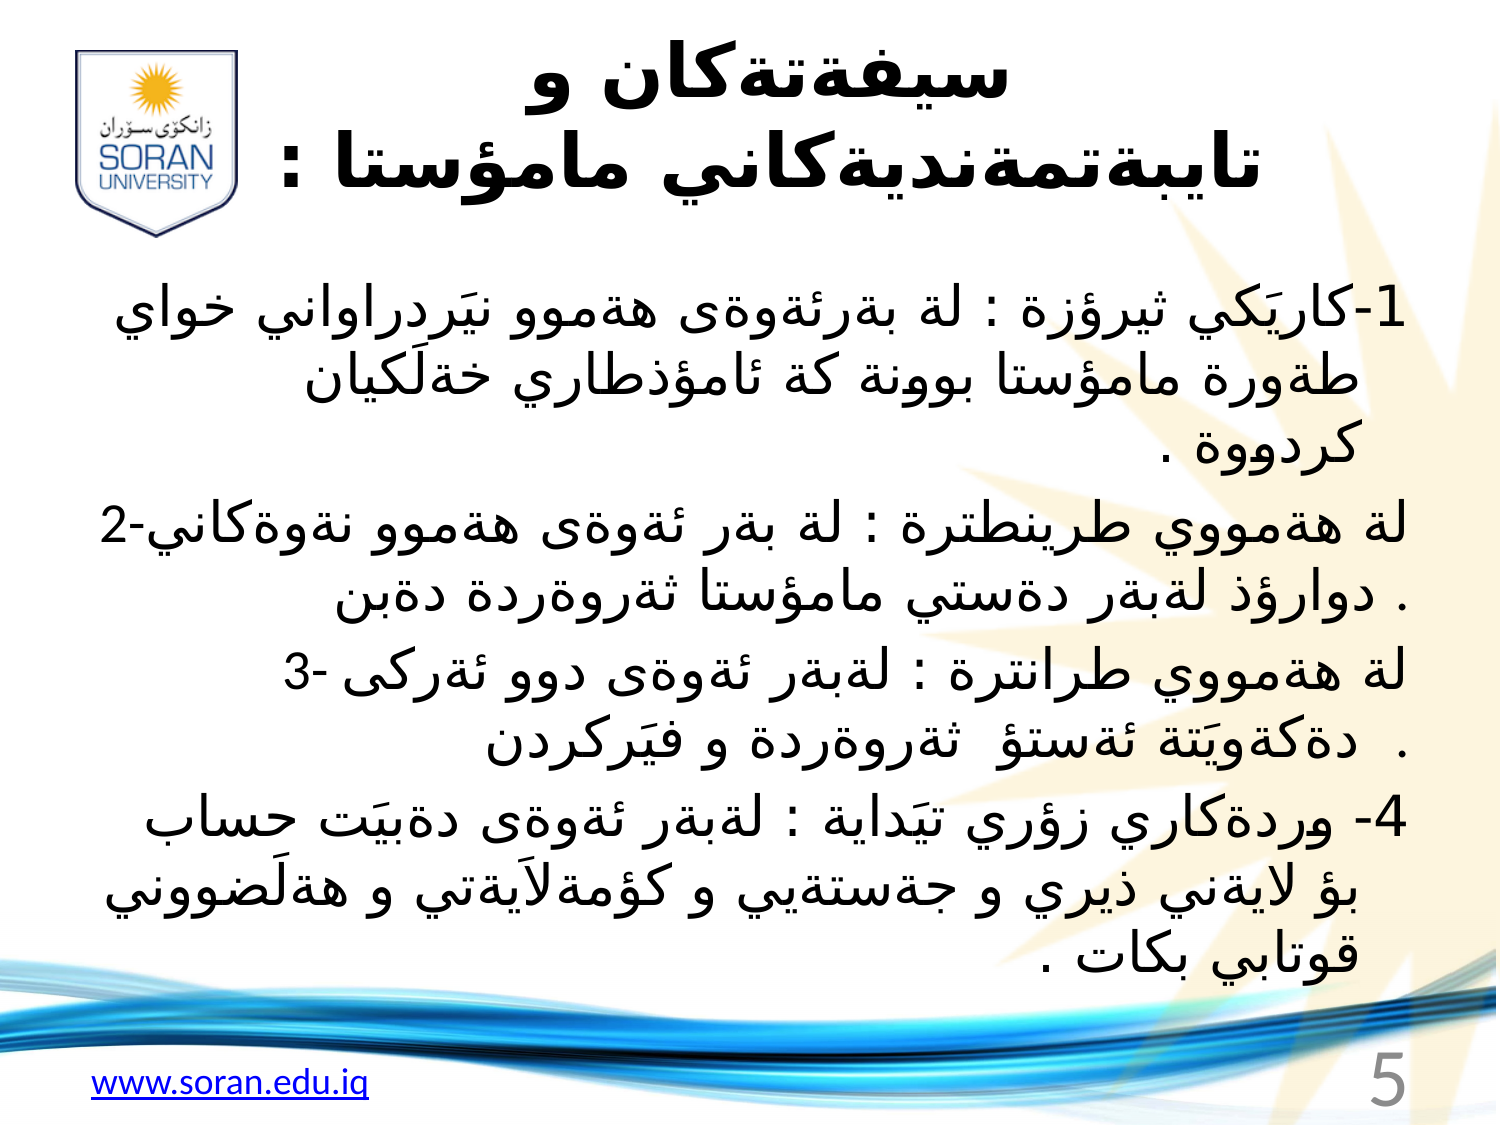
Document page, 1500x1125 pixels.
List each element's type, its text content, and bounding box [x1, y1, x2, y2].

picture [75, 50, 238, 238]
title سيفةتةكان و تايبةتمةنديةكاني مامؤستا : [257, 82, 1425, 233]
picture [0, 99, 1500, 1125]
list 1-كاريَكي ثيرؤزة : لة بةرئةوةى هةموو نيَردراواني خواي طةورة مامؤستا بوونة كة ئامؤذطاري خةلَكيان كردووة . 2-لة هةمووي طرينطترة : لة بةر ئةوةى هةموو نةوةكاني دوارؤذ لةبةر دةستي مامؤستا ثةروةردة دةبن . 3- لة هةمووي طرانترة : لةبةر ئةوةى دوو ئةركى دةكةويَتة ئةستؤ ثةروةردة و فيَركردن . 4- وردةكاري زؤري تيَداية : لةبةر ئةوةى دةبيَت حساب بؤ لايةني ذيري و جةستةيي و كؤمةلاَيةتي و هةلَضووني قوتابي بكات . [75, 262, 1425, 1005]
slide_number 5 [1074, 1042, 1425, 1103]
